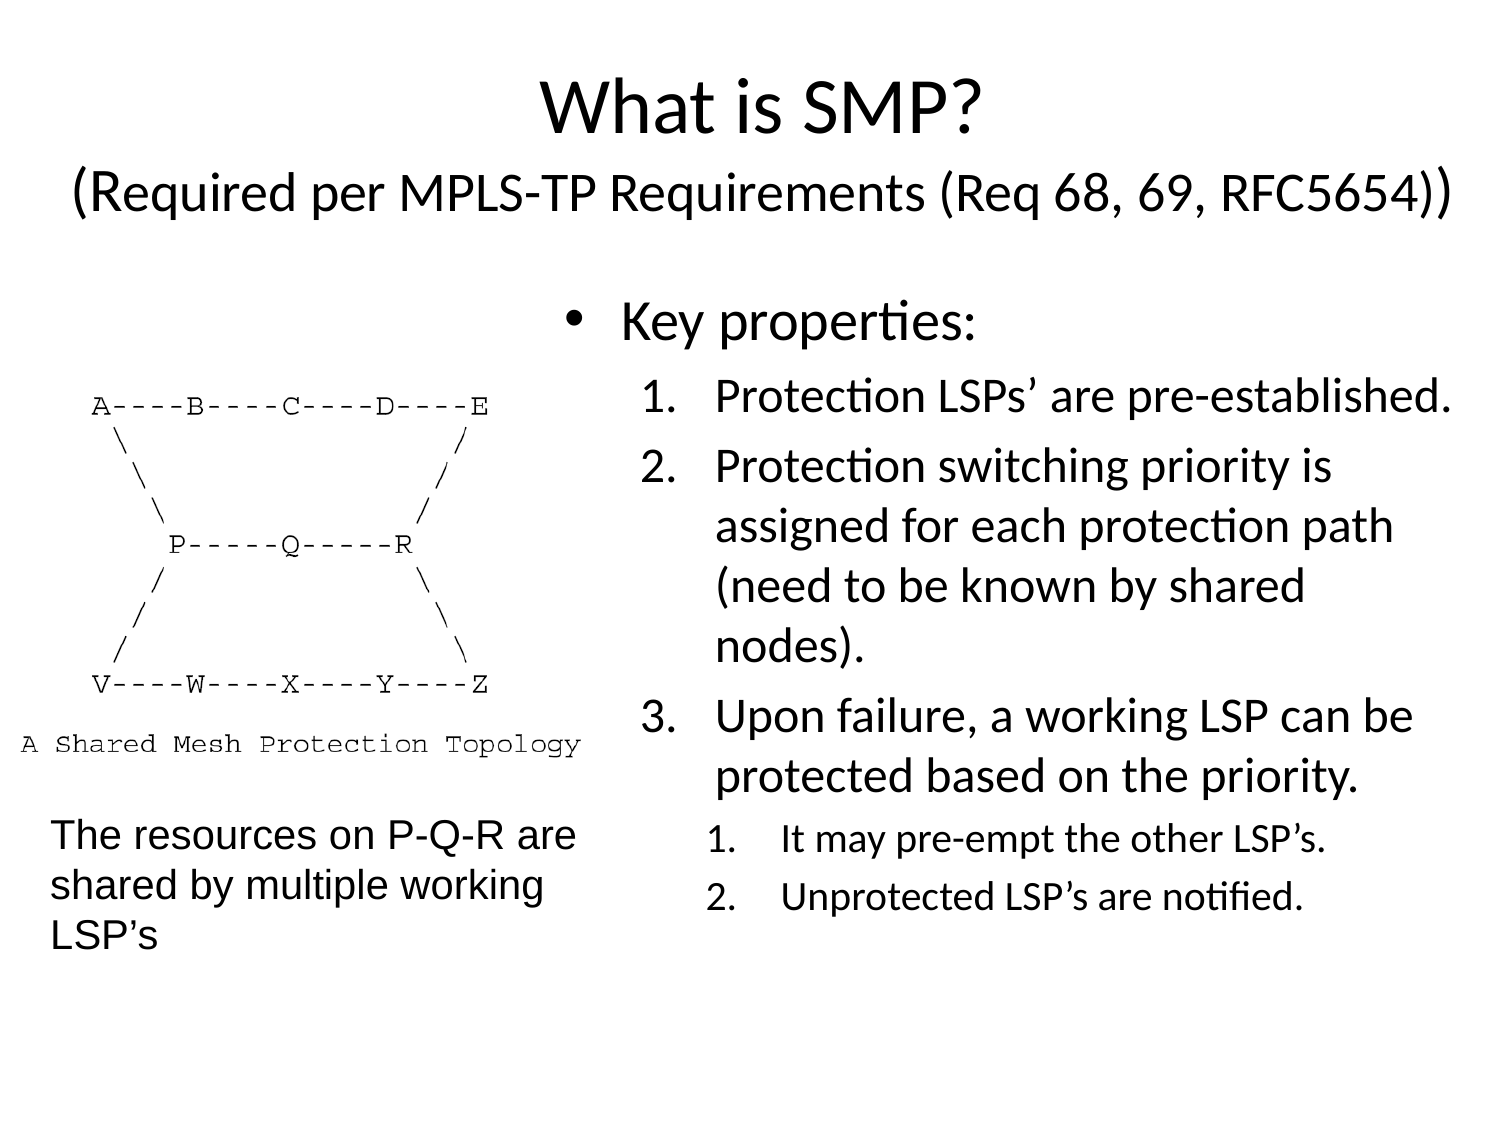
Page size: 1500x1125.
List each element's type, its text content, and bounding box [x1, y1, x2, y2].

list Key properties: Protection LSPs’ are pre-established. Protection switching priority is assigned for each protection path (need to be known by shared nodes). Upon failure, a working LSP can be protected based on the priority. It may pre-empt the other LSP’s. Unprotected LSP’s are notified. [549, 275, 1475, 1075]
title What is SMP? (Required per MPLS-TP Requirements (Req 68, 69, RFC5654)) [37, 45, 1488, 233]
text_box The resources on P-Q-R are shared by multiple working LSP’s [35, 800, 549, 965]
picture [12, 726, 588, 764]
picture [74, 387, 501, 701]
